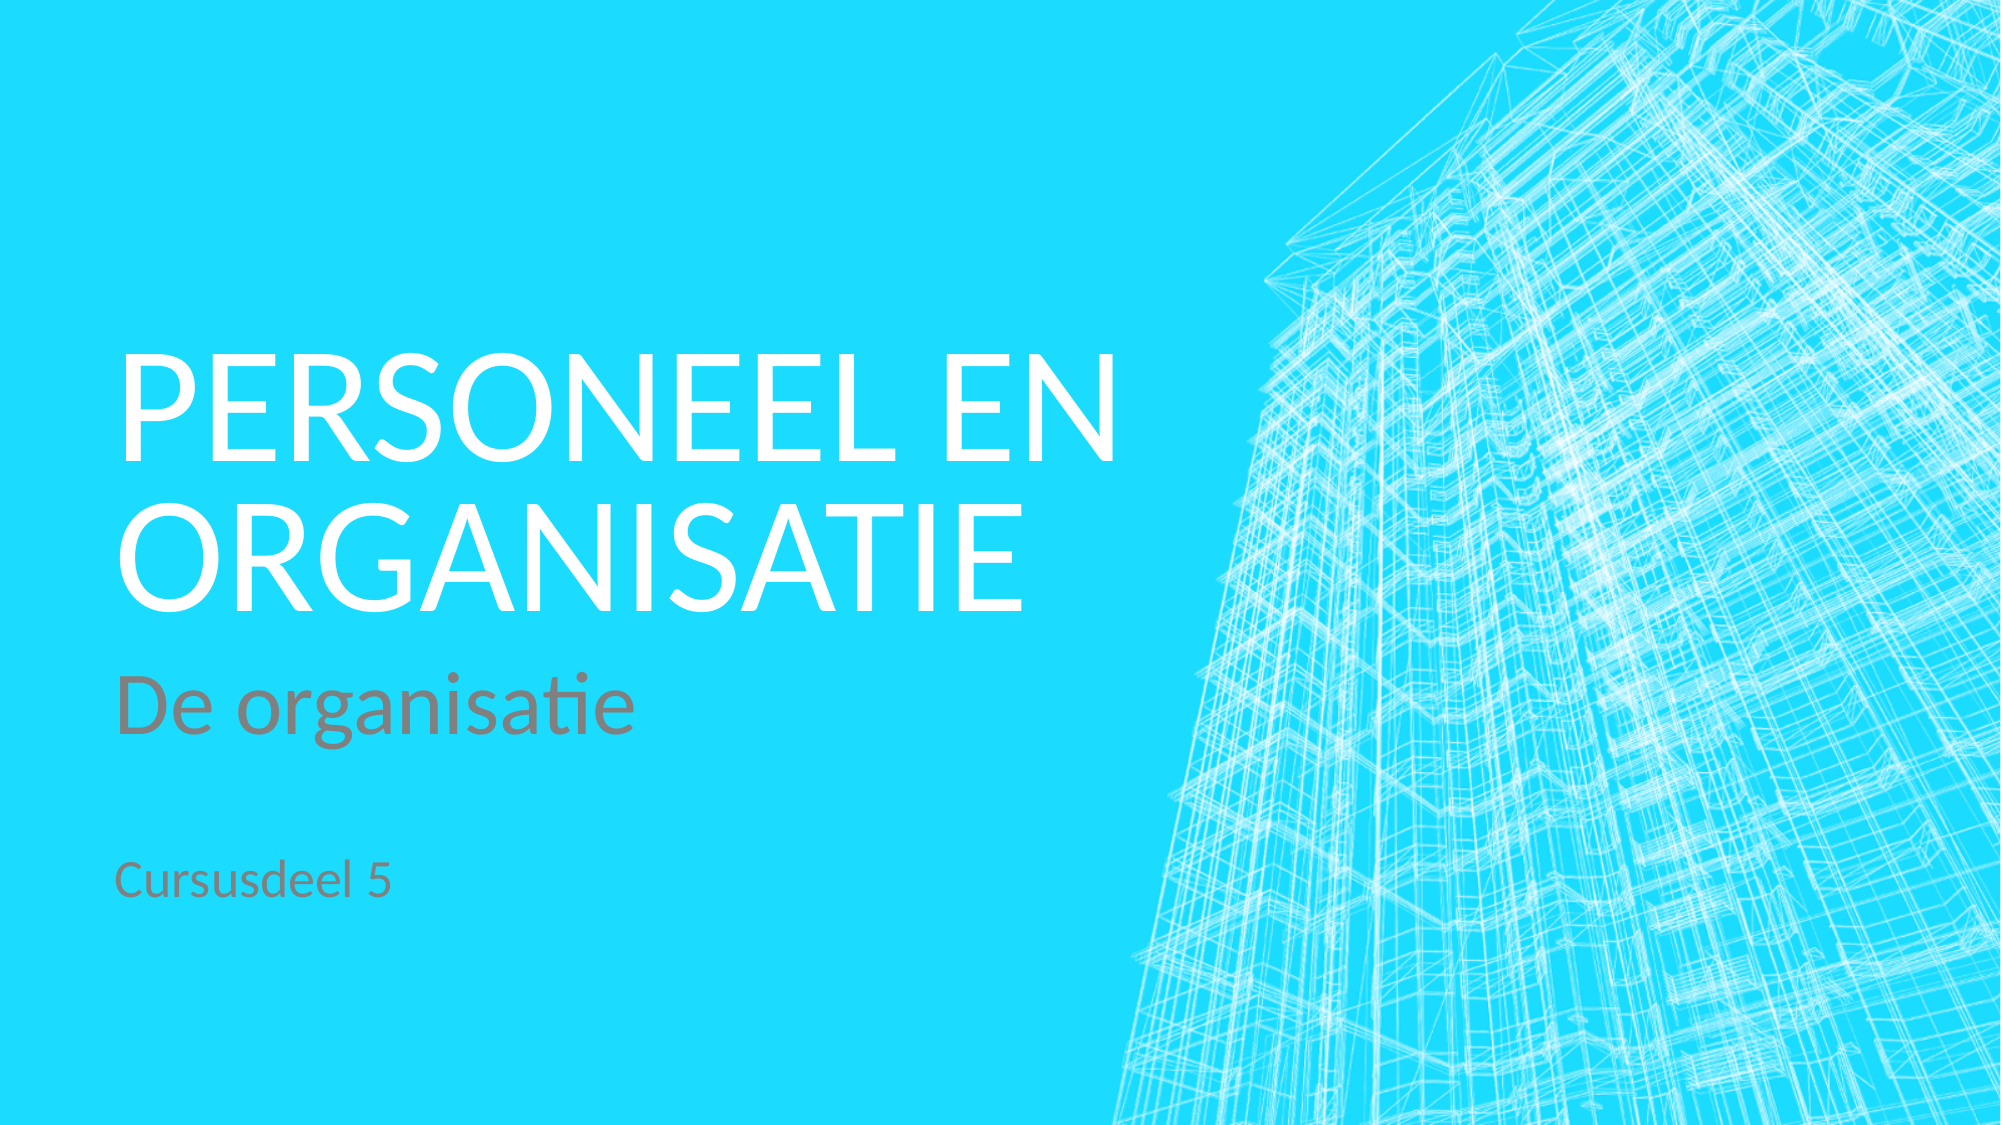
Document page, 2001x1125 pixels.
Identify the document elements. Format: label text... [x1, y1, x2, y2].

subtitle De organisatie Cursusdeel 5 [99, 648, 1225, 918]
title Personeel en organisatie [99, 123, 1225, 648]
picture [0, 0, 2001, 1125]
